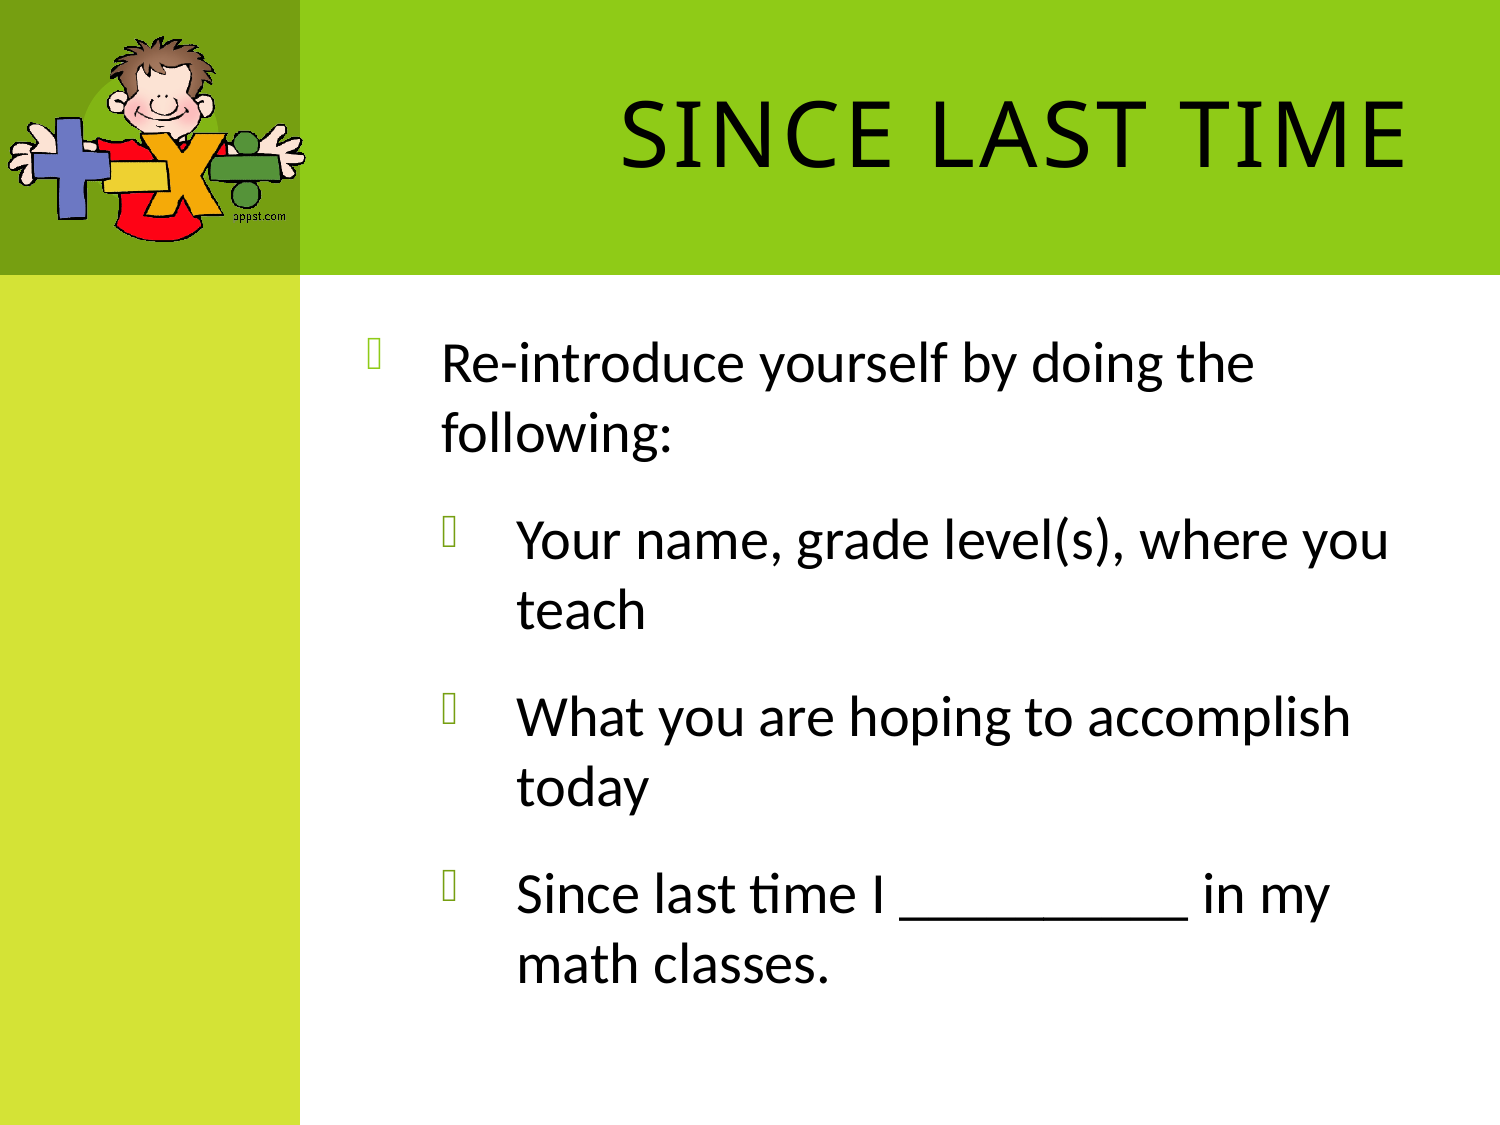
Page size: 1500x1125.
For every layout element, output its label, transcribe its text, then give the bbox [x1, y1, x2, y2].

title Since Last Time [399, 37, 1425, 225]
list Re-introduce yourself by doing the following: Your name, grade level(s), where you teach What you are hoping to accomplish today Since last time I __________ in my math classes. [351, 316, 1425, 1005]
picture [0, 34, 317, 243]
